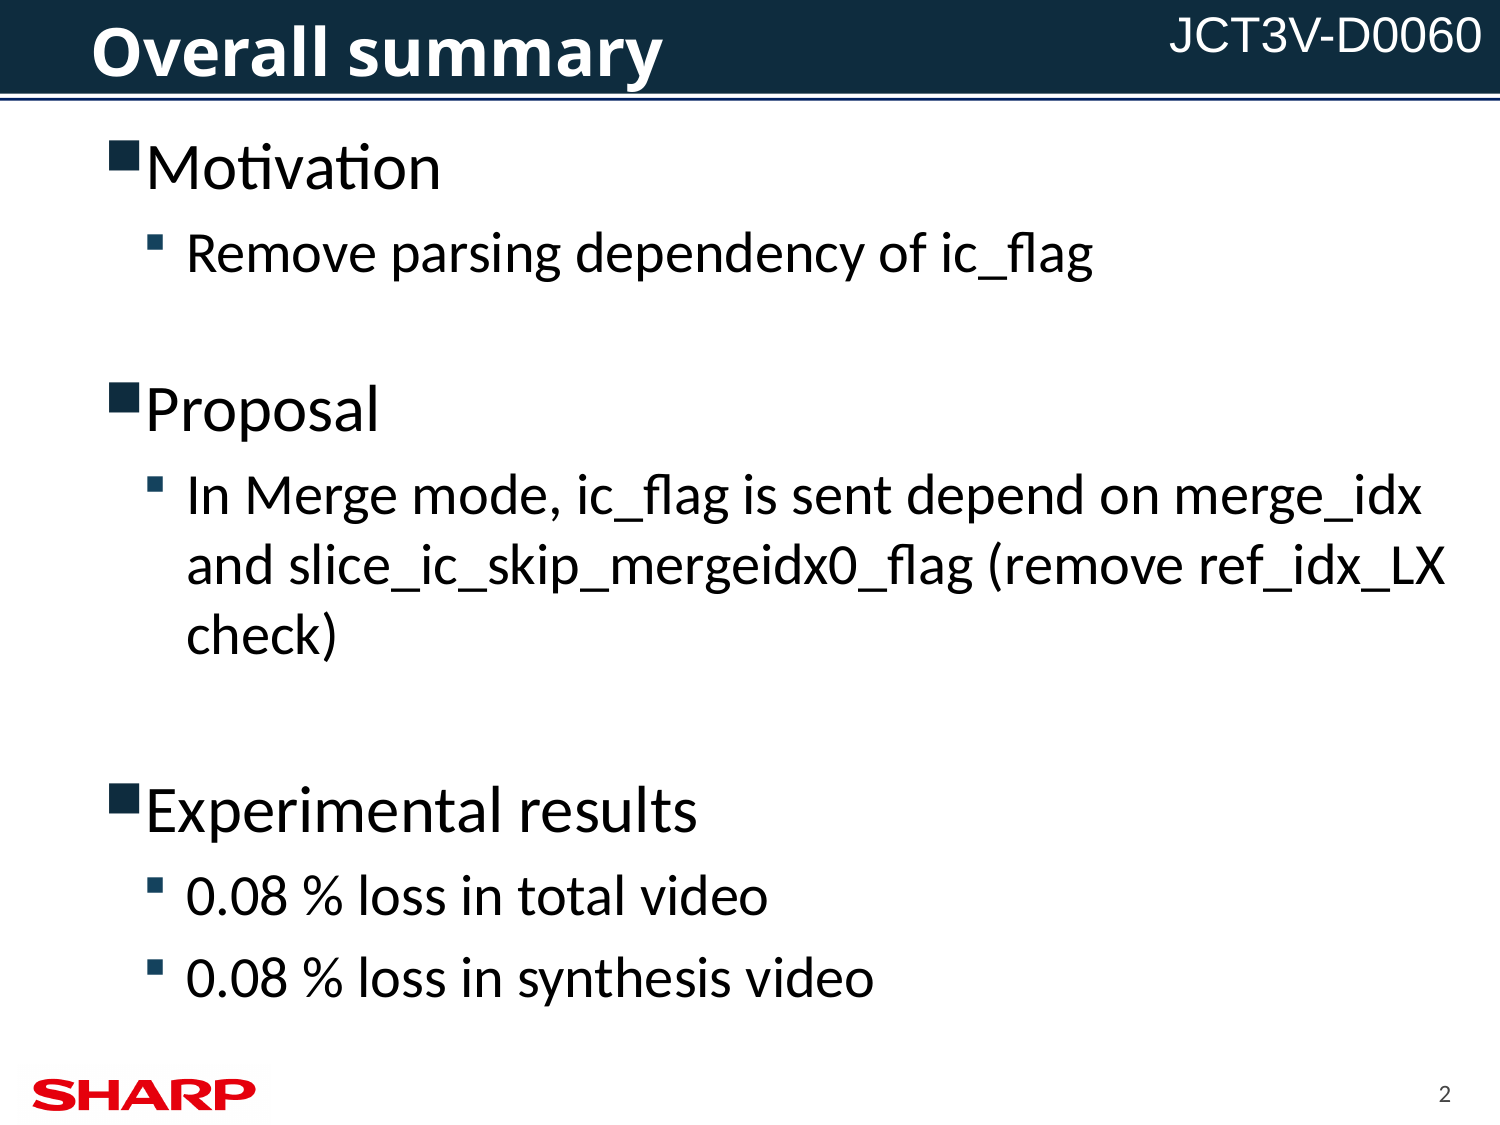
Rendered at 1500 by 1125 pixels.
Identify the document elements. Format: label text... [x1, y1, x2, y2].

title Overall summary [74, 15, 1426, 85]
slide_number 2 [1345, 1062, 1467, 1108]
list Motivation Remove parsing dependency of ic_flag Proposal In Merge mode, ic_flag is sent depend on merge_idx and slice_ic_skip_mergeidx0_flag (remove ref_idx_LX check) Experimental results 0.08 % loss in total video 0.08 % loss in synthesis video [74, 107, 1465, 1080]
picture [17, 1064, 271, 1125]
